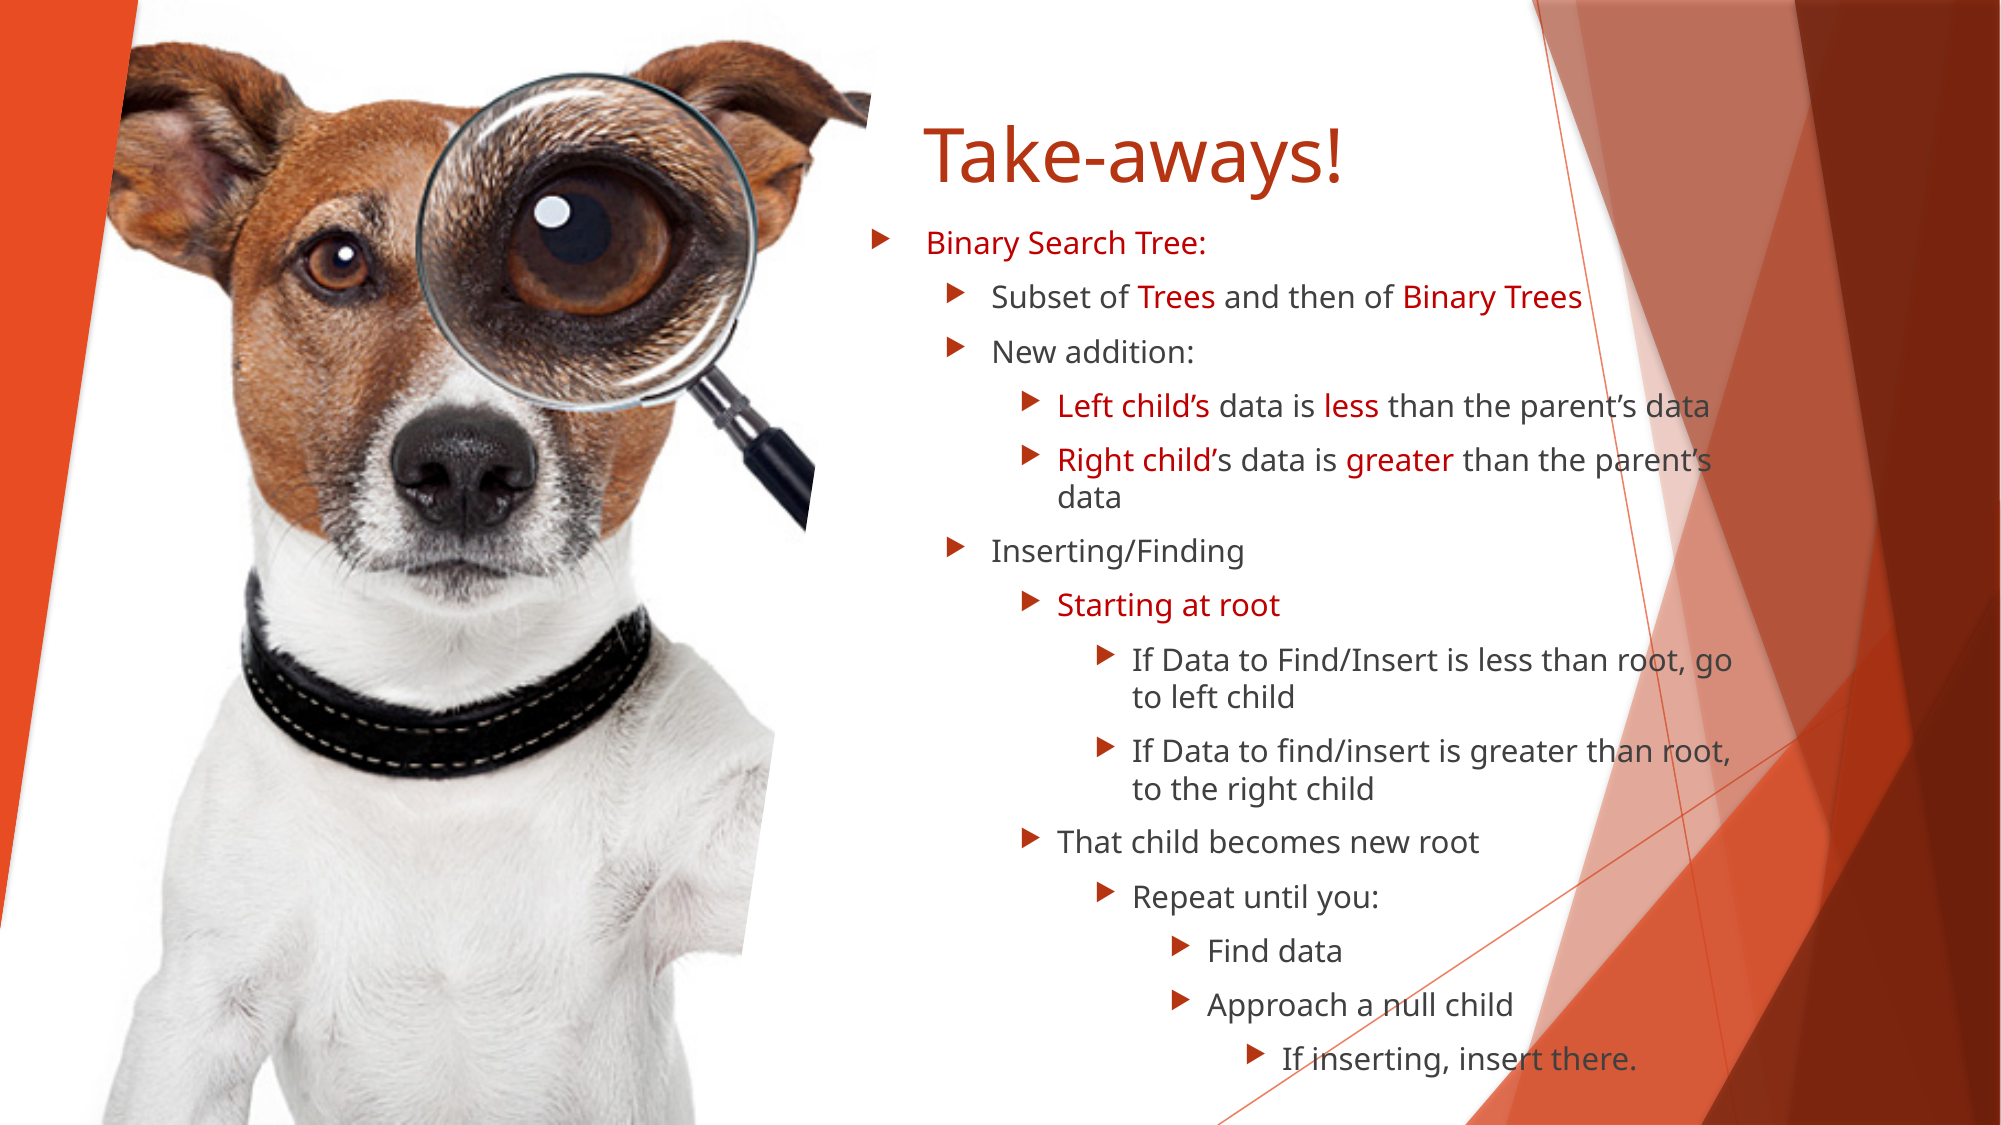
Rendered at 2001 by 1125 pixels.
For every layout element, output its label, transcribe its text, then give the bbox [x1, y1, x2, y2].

list Binary Search Tree: Subset of Trees and then of Binary Trees New addition: Left child’s data is less than the parent’s data Right child’s data is greater than the parent’s data Inserting/Finding Starting at root If Data to Find/Insert is less than root, go to left child If Data to find/insert is greater than root, to the right child That child becomes new root Repeat until you: Find data Approach a null child If inserting, insert there. [890, 216, 1782, 1098]
title Take-aways! [908, 99, 1522, 216]
picture [0, 0, 886, 1125]
